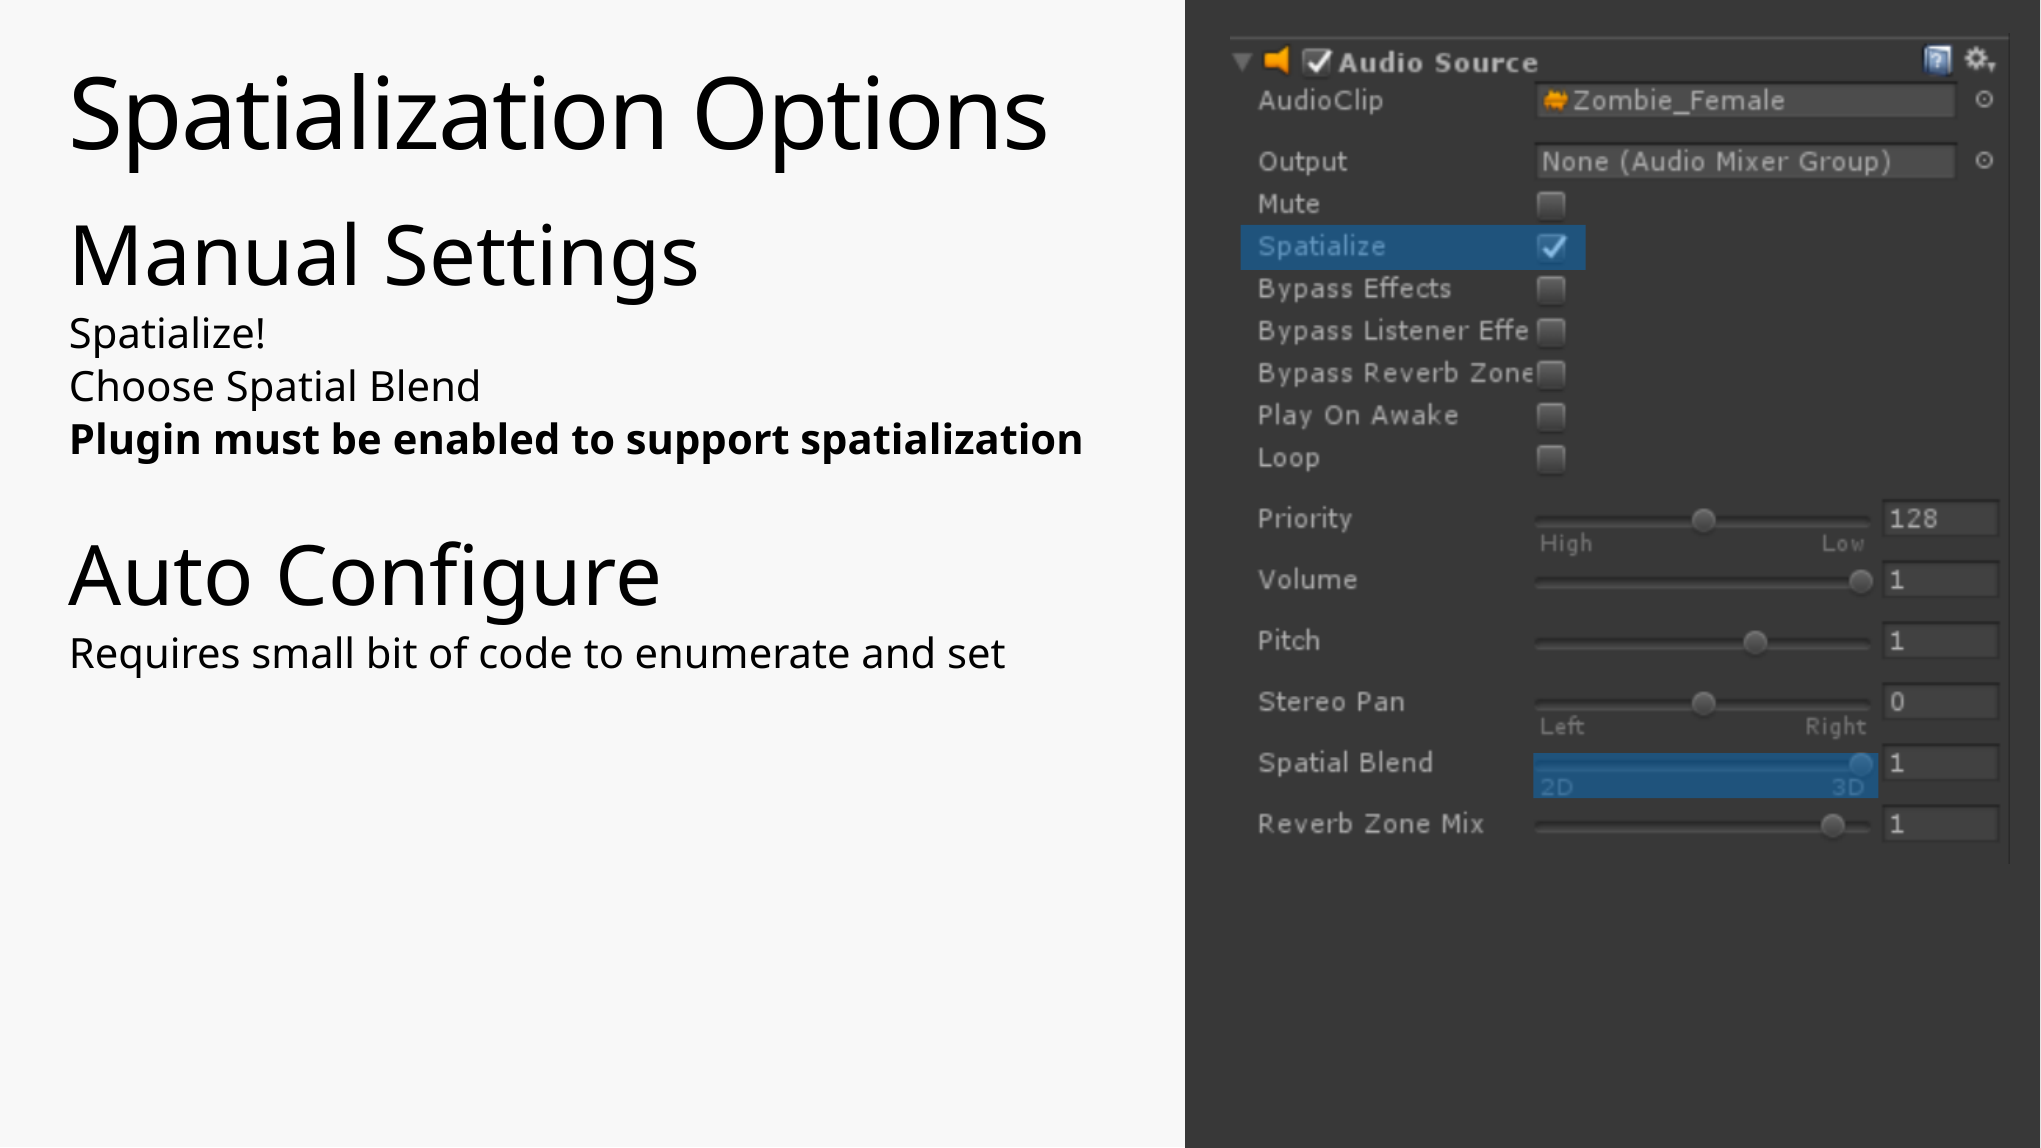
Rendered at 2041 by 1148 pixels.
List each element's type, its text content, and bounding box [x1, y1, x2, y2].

picture [1229, 33, 2011, 864]
title Spatialization Options [45, 48, 1229, 198]
text_box [1184, 0, 2041, 1148]
list Manual Settings Spatialize! Choose Spatial Blend Plugin must be enabled to support spatialization Auto Configure Requires small bit of code to enumerate and set [45, 198, 1229, 765]
